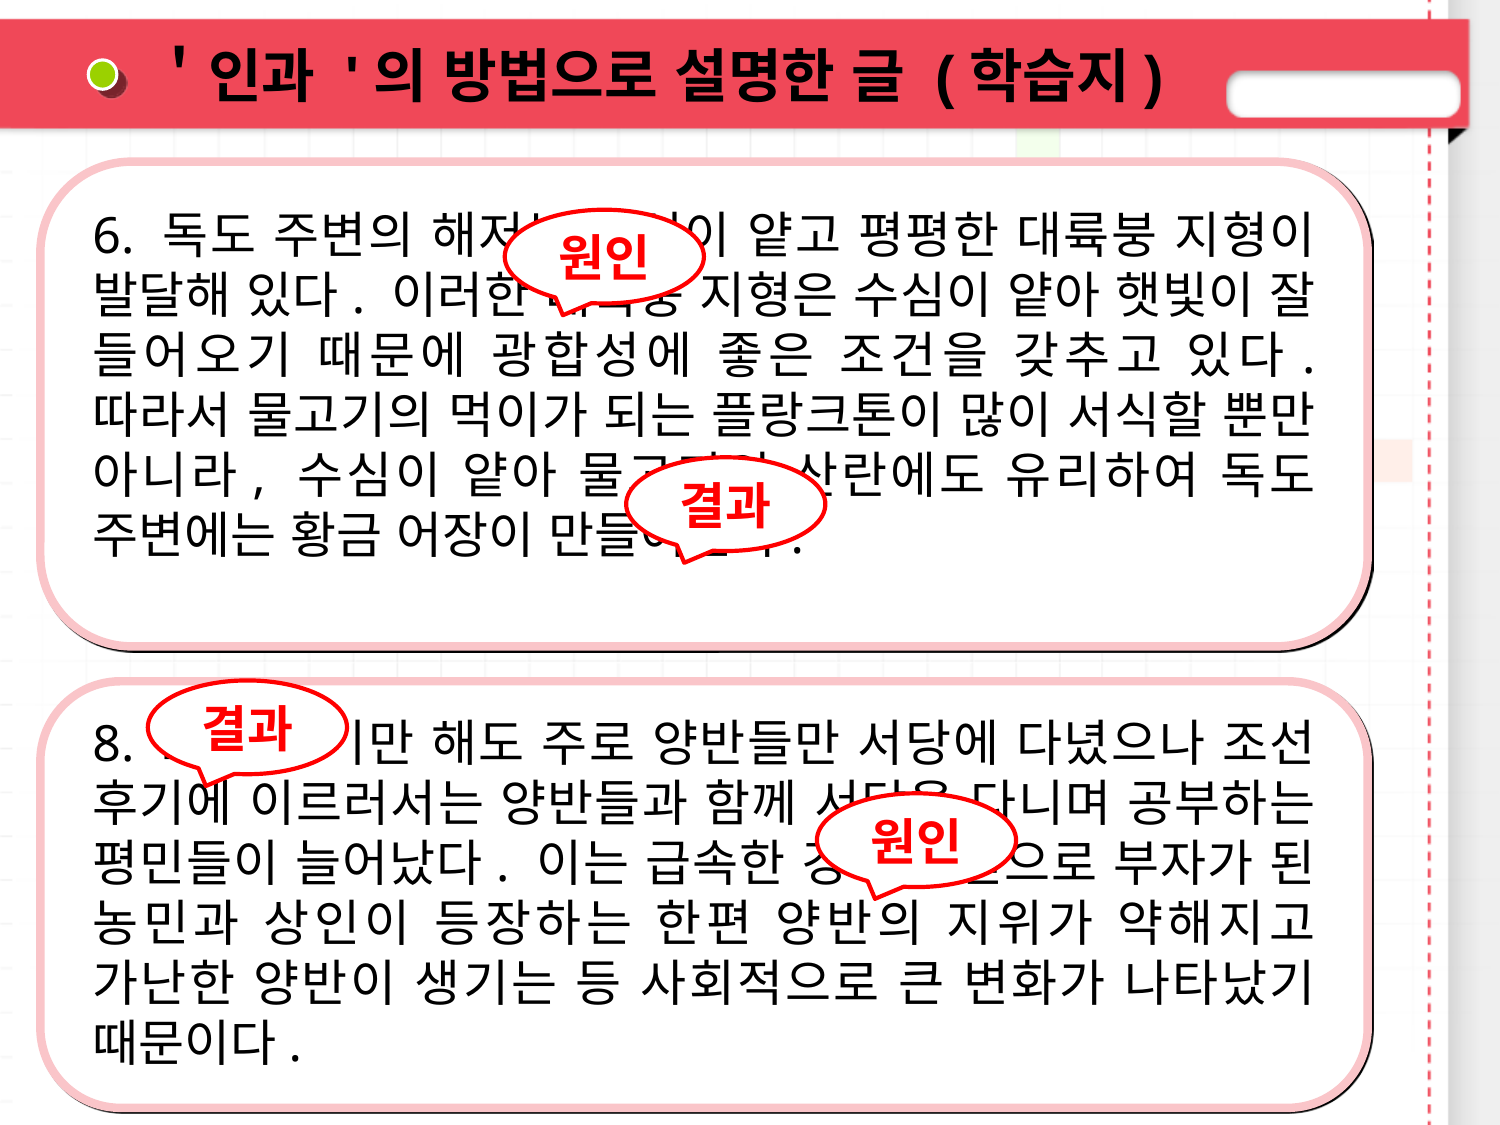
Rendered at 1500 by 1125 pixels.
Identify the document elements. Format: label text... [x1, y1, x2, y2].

text_box [38, 679, 221, 1098]
text_box 6. 독도 주변의 해저는 수심이 얕고 평평한 대륙붕 지형이 발달해 있다. 이러한 대륙붕 지형은 수심이 얕아 햇빛이 잘 들어오기 때문에 광합성에 좋은 조건을 갖추고 있다. 따라서 물고기의 먹이가 되는 플랑크톤이 많이 서식할 뿐만 아니라, 수심이 얕아 물고기의 산란에도 유리하여 독도 주변에는 황금 어장이 만들어진다. [77, 195, 1331, 663]
text_box [274, 679, 1370, 1098]
text_box ＇인과 '의 방법으로 설명한 글 (학습지) [135, 31, 1194, 109]
text_box 원인 [502, 207, 707, 318]
picture [98, 75, 124, 97]
text_box [88, 59, 117, 90]
text_box 결과 [624, 455, 828, 565]
text_box 결과 [145, 678, 350, 788]
picture [0, 75, 1500, 1125]
text_box 8. 조선 전기만 해도 주로 양반들만 서당에 다녔으나 조선 후기에 이르러서는 양반들과 함께 서당을 다니며 공부하는 평민들이 늘어났다. 이는 급속한 경제 발전으로 부자가 된 농민과 상인이 등장하는 한편 양반의 지위가 약해지고 가난한 양반이 생기는 등 사회적으로 큰 변화가 나타났기 때문이다. [77, 703, 1331, 1125]
text_box [38, 159, 1370, 632]
text_box [0, 0, 1500, 75]
text_box 원인 [814, 791, 1019, 901]
